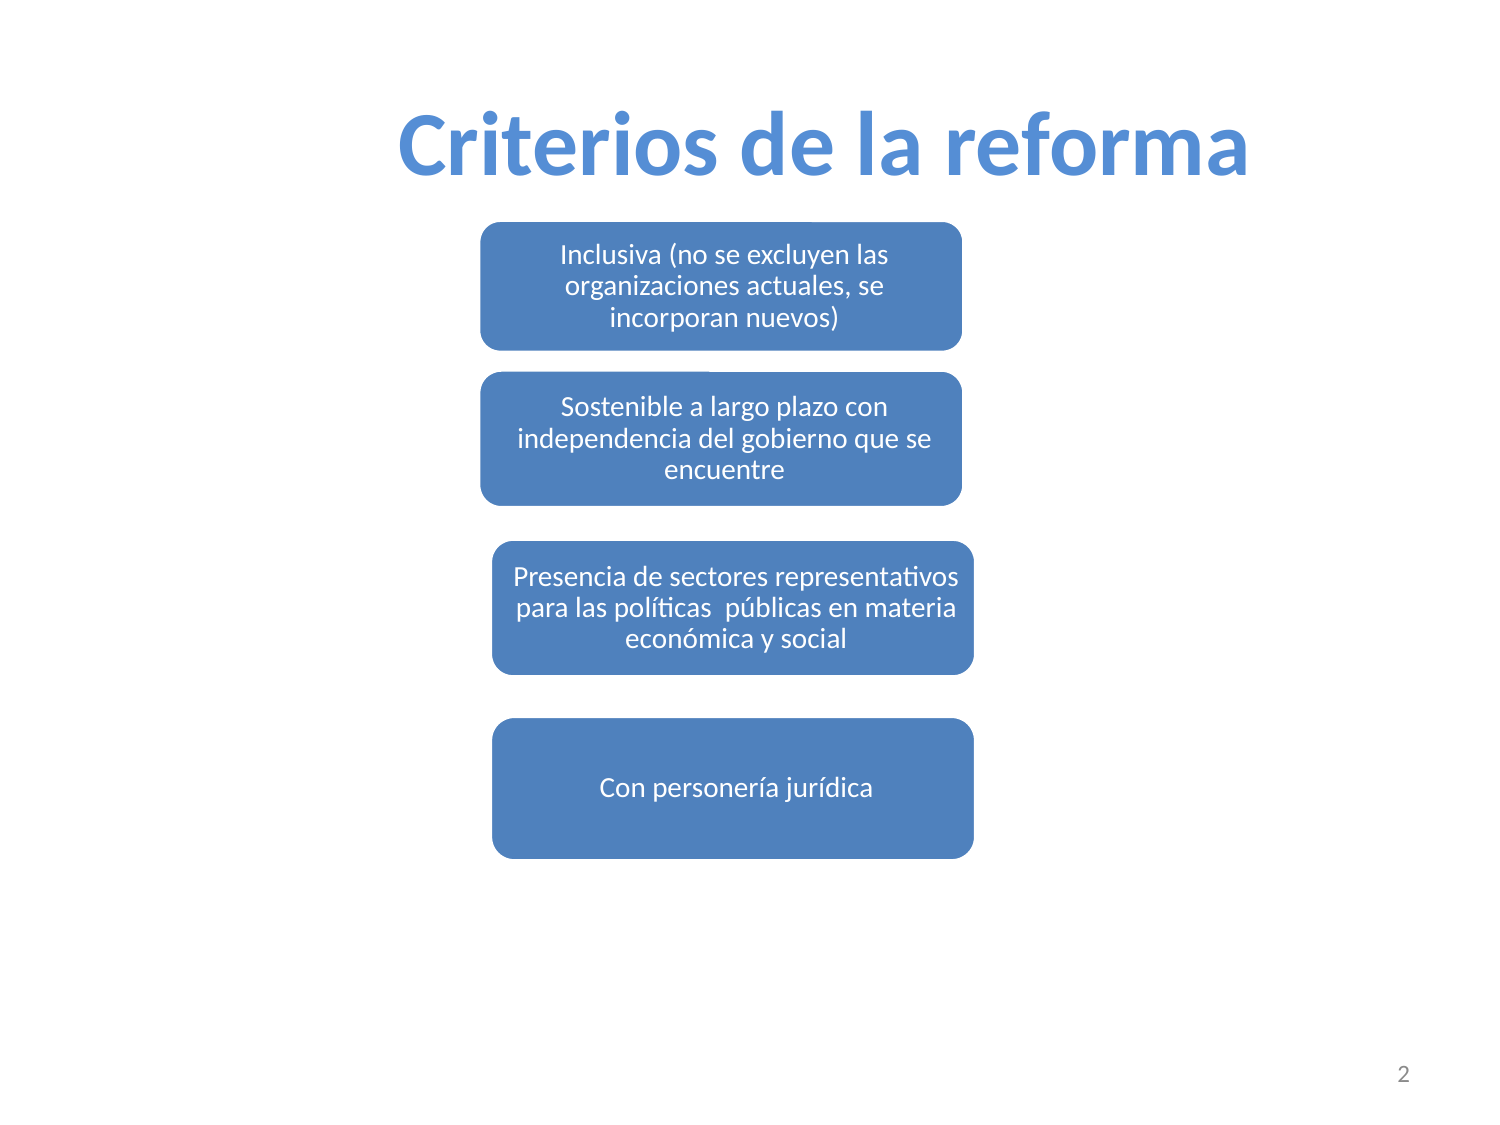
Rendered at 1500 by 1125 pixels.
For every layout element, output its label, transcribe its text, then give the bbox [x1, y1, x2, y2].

slide_number 2 [1074, 1042, 1425, 1103]
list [84, 184, 1436, 1006]
title Criterios de la reforma [75, 45, 1425, 233]
